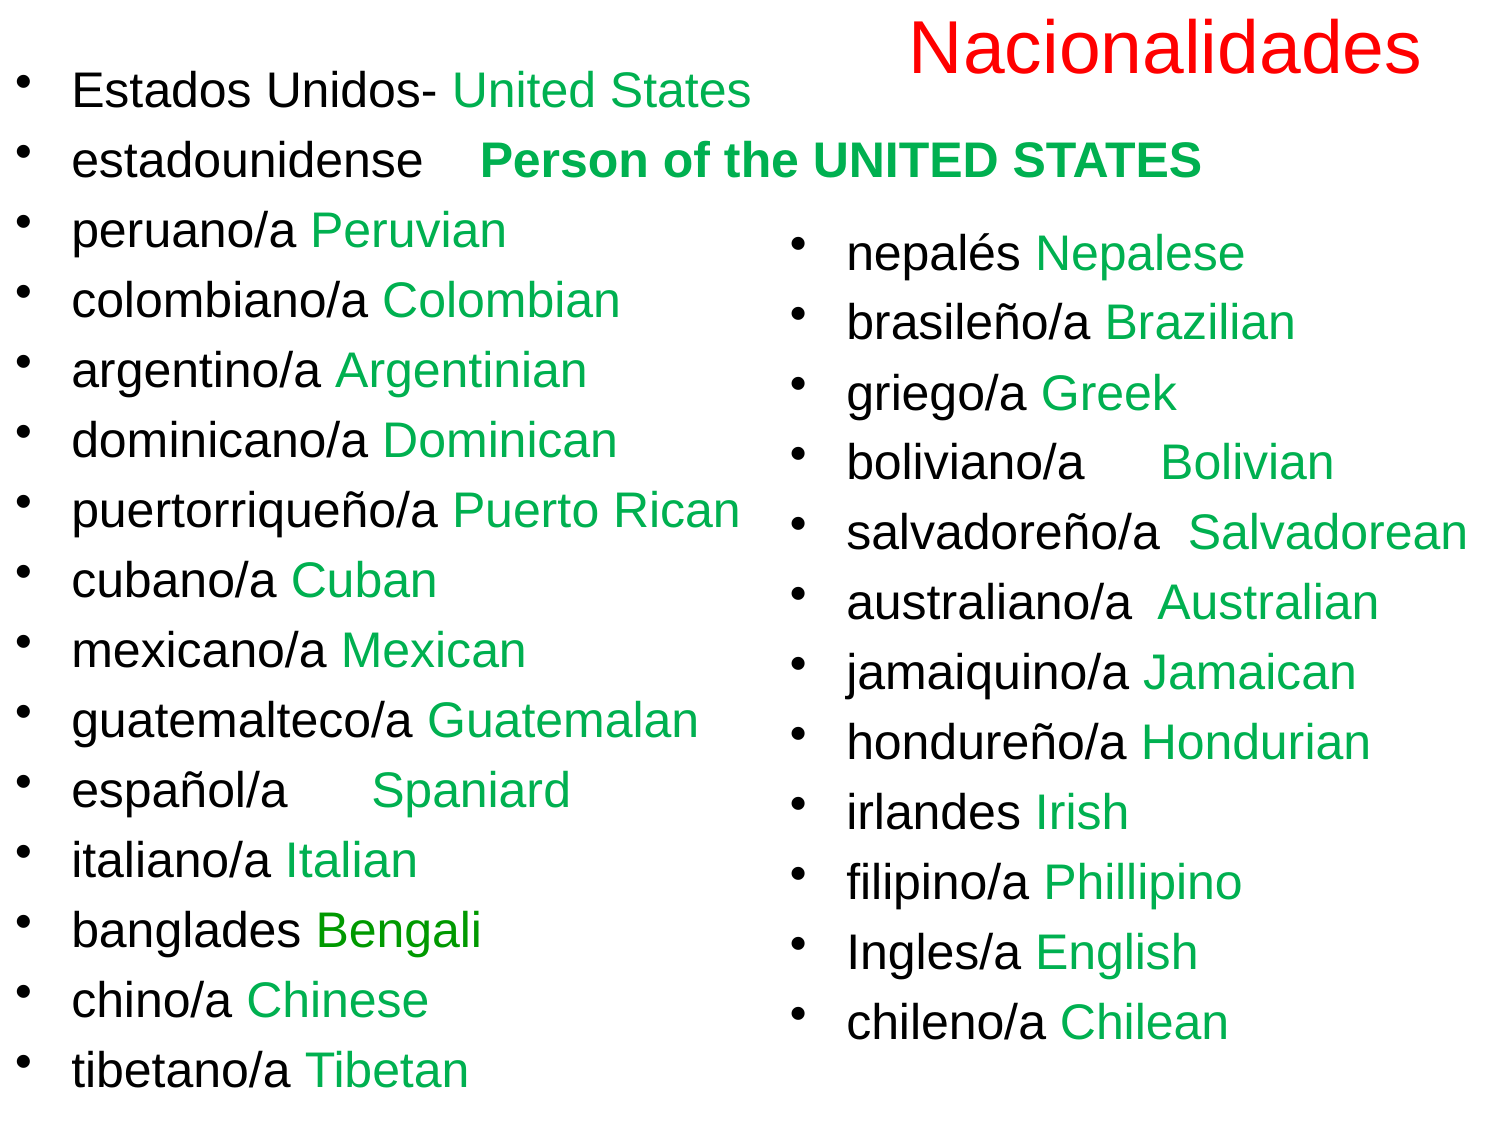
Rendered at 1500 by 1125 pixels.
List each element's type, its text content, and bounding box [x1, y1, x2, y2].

title Nacionalidades [87, 0, 1438, 138]
text_box nepalés Nepalese brasileño/a Brazilian griego/a Greek boliviano/a Bolivian salvadoreño/a Salvadorean australiano/a Australian jamaiquino/a Jamaican hondureño/a Hondurian irlandes Irish filipino/a Phillipino Ingles/a English chileno/a Chilean [774, 212, 1500, 1100]
list Estados Unidos- United States estadounidense Person of the UNITED STATES peruano/a Peruvian colombiano/a Colombian argentino/a Argentinian dominicano/a Dominican puertorriqueño/a Puerto Rican cubano/a Cuban mexicano/a Mexican guatemalteco/a Guatemalan español/a Spaniard italiano/a Italian banglades Bengali chino/a Chinese tibetano/a Tibetan [0, 50, 1363, 938]
